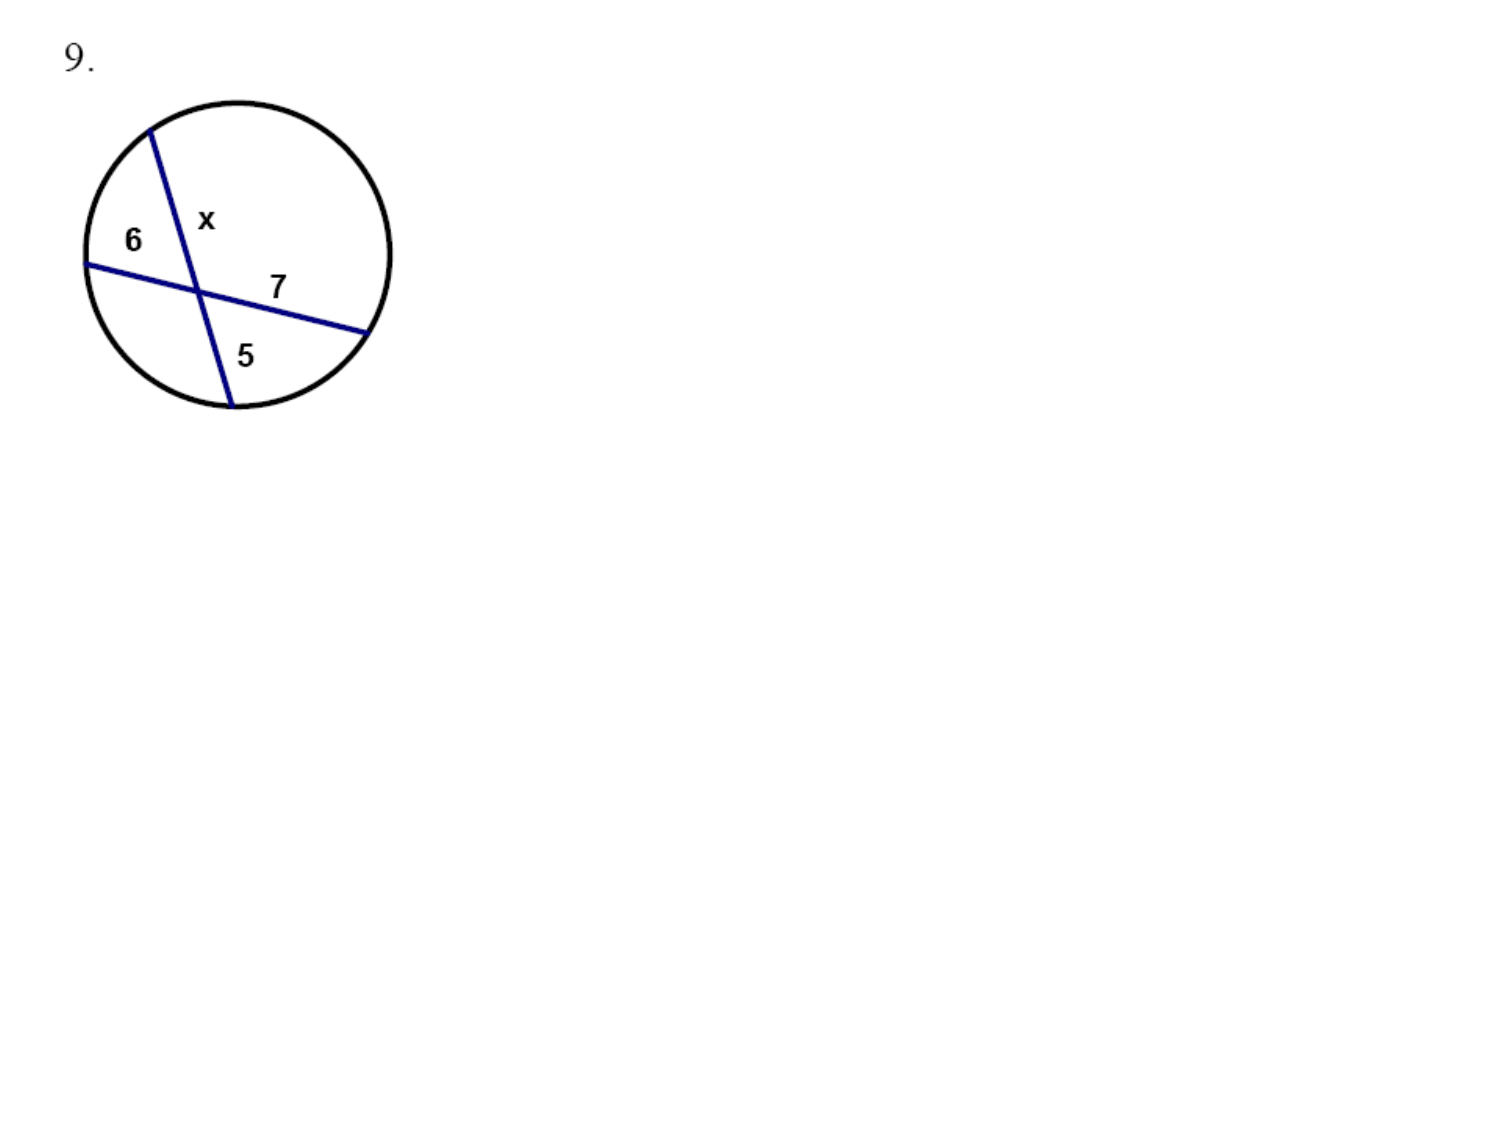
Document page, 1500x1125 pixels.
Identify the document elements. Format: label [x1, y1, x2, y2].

picture [49, 37, 413, 448]
